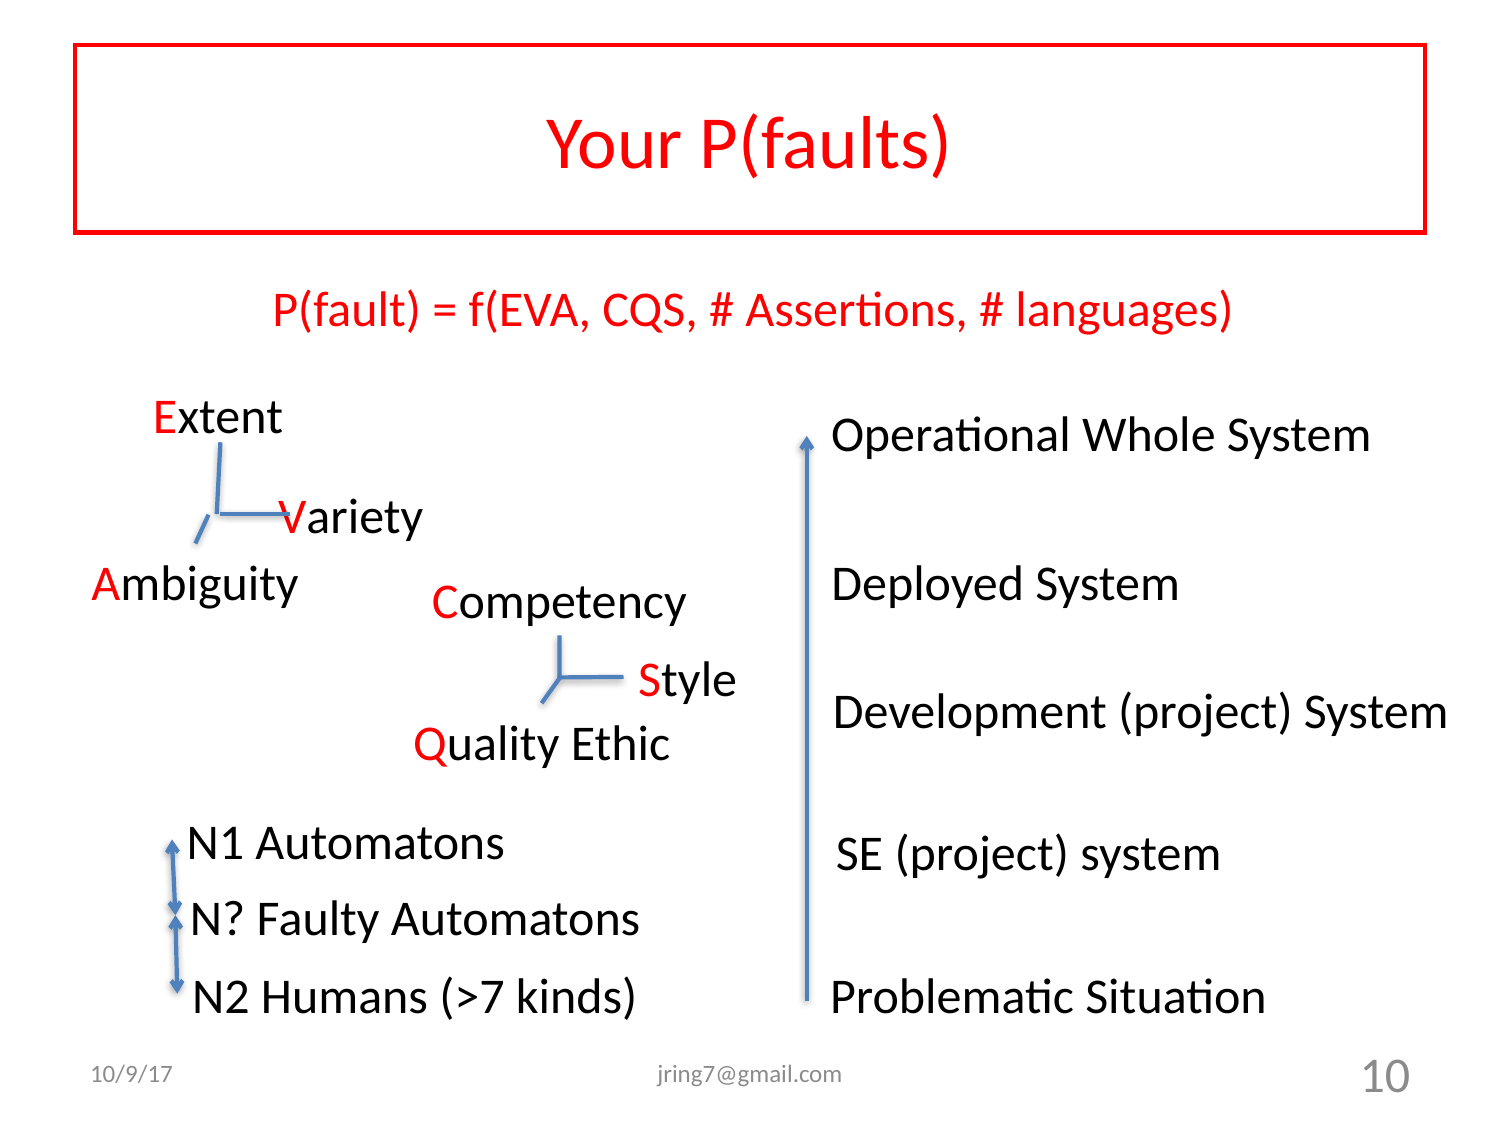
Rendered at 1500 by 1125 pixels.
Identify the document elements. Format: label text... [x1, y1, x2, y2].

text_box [168, 839, 172, 916]
text_box Development (project) System [817, 671, 1464, 746]
text_box N? Faulty Automatons [179, 877, 656, 953]
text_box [171, 920, 176, 995]
text_box SE (project) system [820, 813, 1237, 889]
text_box Deployed System [816, 543, 1196, 619]
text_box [396, 560, 754, 779]
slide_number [75, 1042, 425, 1103]
text_box Problematic Situation [815, 956, 1282, 1031]
text_box Operational Whole System [816, 393, 1387, 469]
text_box N2 Humans (>7 kinds) [177, 956, 653, 1031]
title Your P(faults) [75, 45, 1425, 233]
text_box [74, 375, 440, 620]
slide_number 10 [1074, 1042, 1425, 1103]
text_box P(fault) = f(EVA, CQS, # Assertions, # languages) [248, 269, 1259, 345]
footer jring7@gmail.com [512, 1042, 988, 1103]
text_box N1 Automatons [171, 802, 520, 877]
